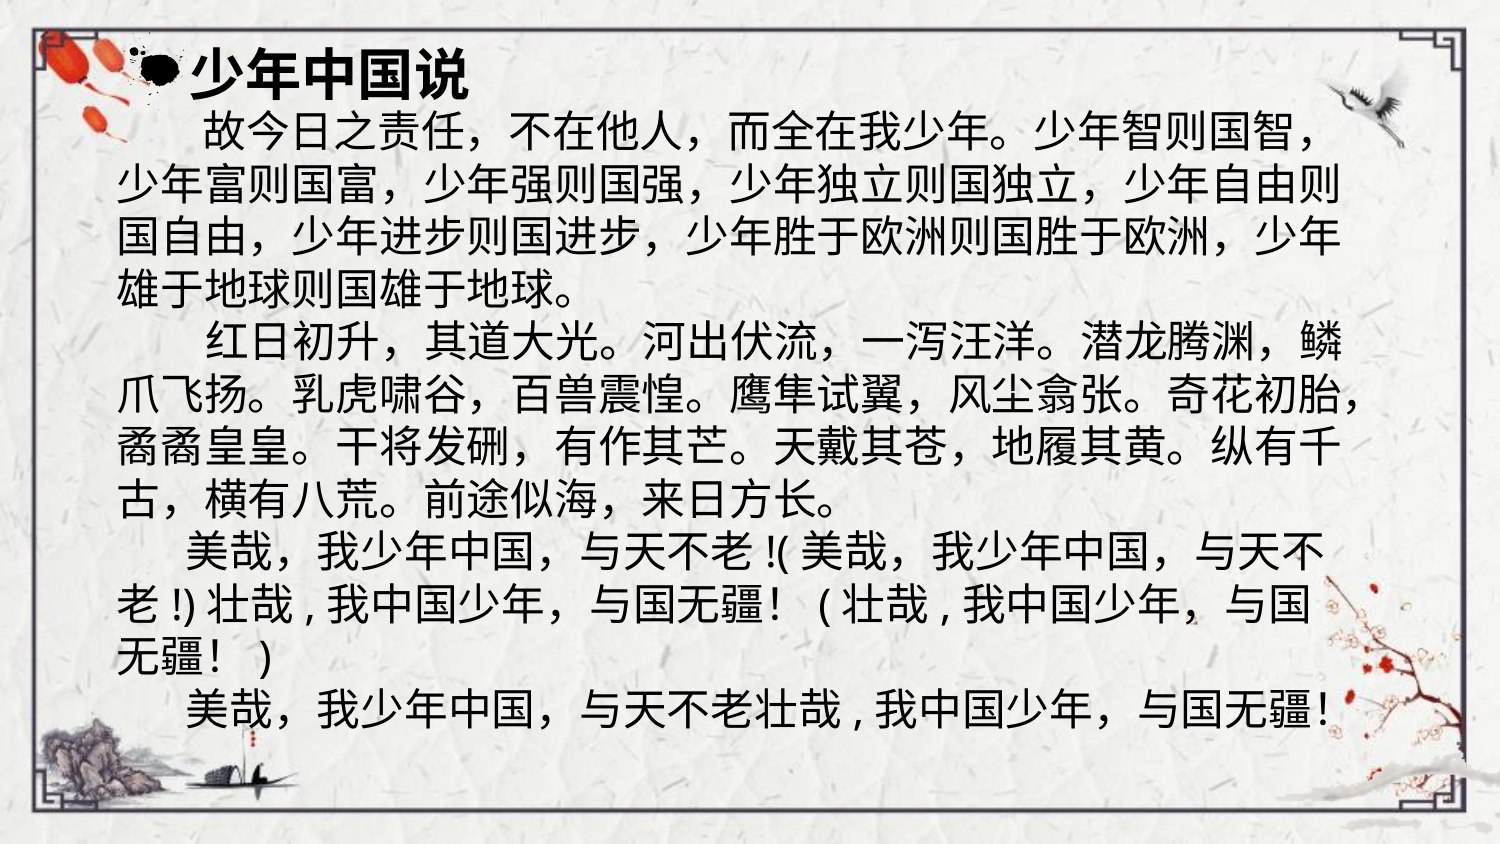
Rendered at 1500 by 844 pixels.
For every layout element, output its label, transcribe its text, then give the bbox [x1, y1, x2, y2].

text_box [122, 31, 751, 116]
text_box 故今日之责任，不在他人，而全在我少年。少年智则国智，少年富则国富，少年强则国强，少年独立则国独立，少年自由则国自由，少年进步则国进步，少年胜于欧洲则国胜于欧洲，少年雄于地球则国雄于地球。 红日初升，其道大光。河出伏流，一泻汪洋。潜龙腾渊，鳞爪飞扬。乳虎啸谷，百兽震惶。鹰隼试翼，风尘翕张。奇花初胎，矞矞皇皇。干将发硎，有作其芒。天戴其苍，地履其黄。纵有千古，横有八荒。前途似海，来日方长。 美哉，我少年中国，与天不老!(美哉，我少年中国，与天不老!)壮哉,我中国少年，与国无疆！(壮哉,我中国少年，与国无疆！) 美哉，我少年中国，与天不老壮哉,我中国少年，与国无疆！ [105, 98, 1360, 740]
picture [0, 0, 1500, 844]
